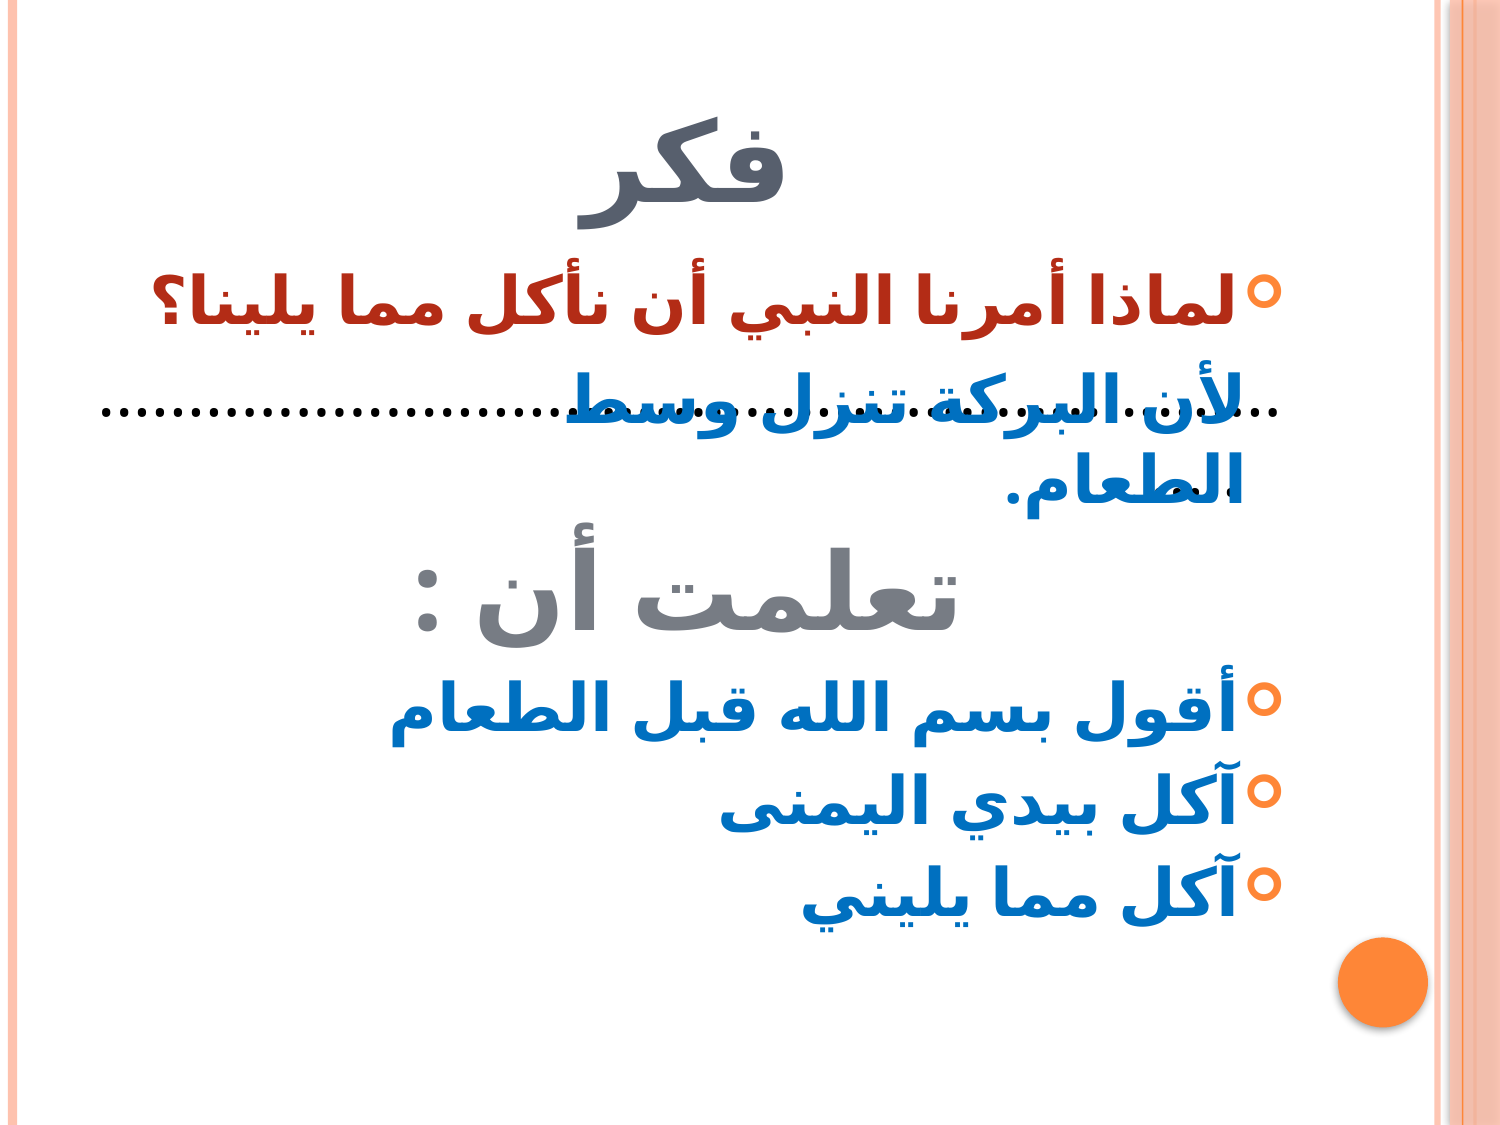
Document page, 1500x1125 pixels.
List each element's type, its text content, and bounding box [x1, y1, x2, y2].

title فكر [75, 45, 1300, 233]
list لماذا أمرنا النبي أن نأكل مما يلينا؟ ....................................................................... تعلمت أن : أقول بسم الله قبل الطعام آكل بيدي اليمنى آكل مما يليني [75, 249, 1300, 1062]
text_box لأن البركة تنزل وسط الطعام. [312, 349, 1263, 525]
